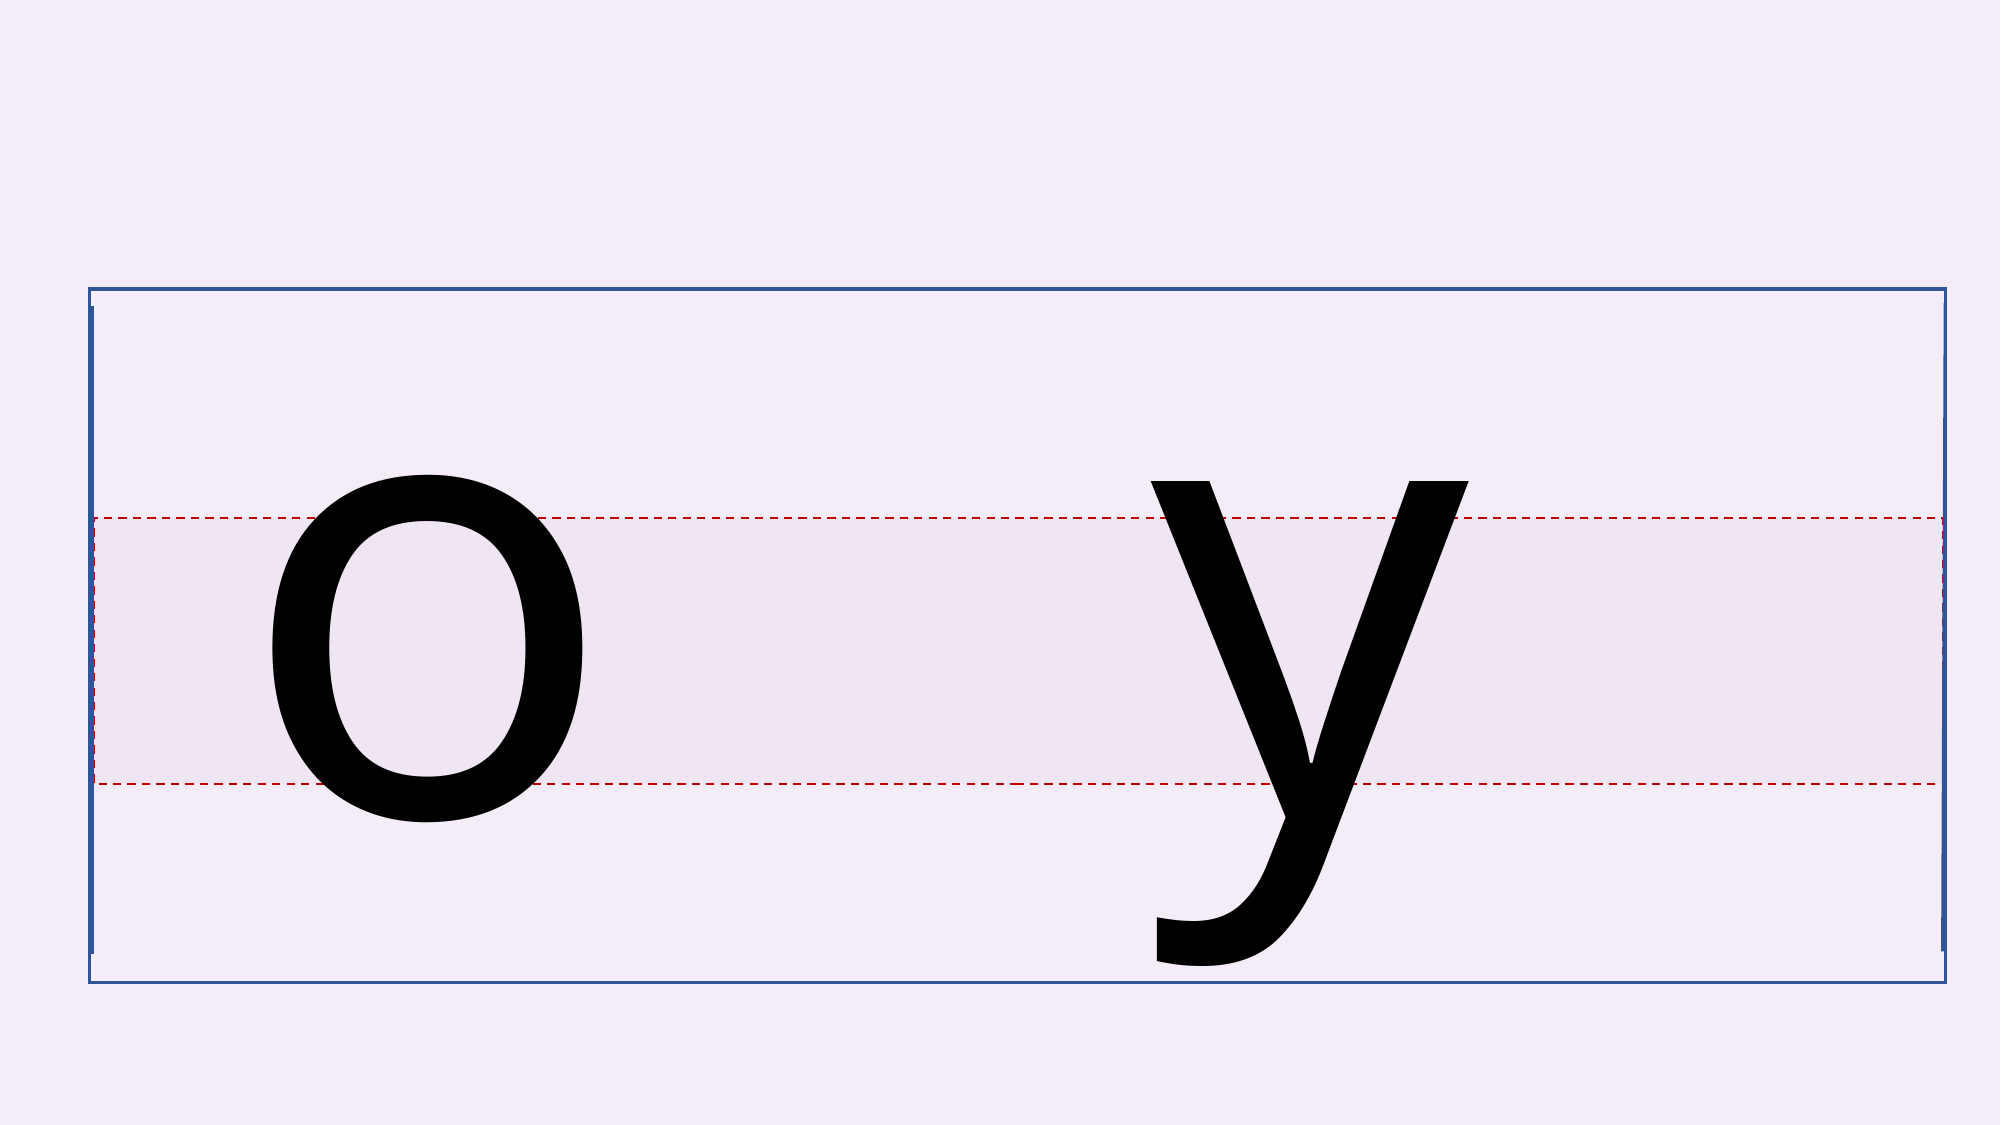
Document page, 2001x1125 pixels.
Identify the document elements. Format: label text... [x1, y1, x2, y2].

text_box y [1135, 269, 1950, 1093]
subtitle o [61, 269, 1135, 1048]
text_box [89, 288, 1946, 983]
